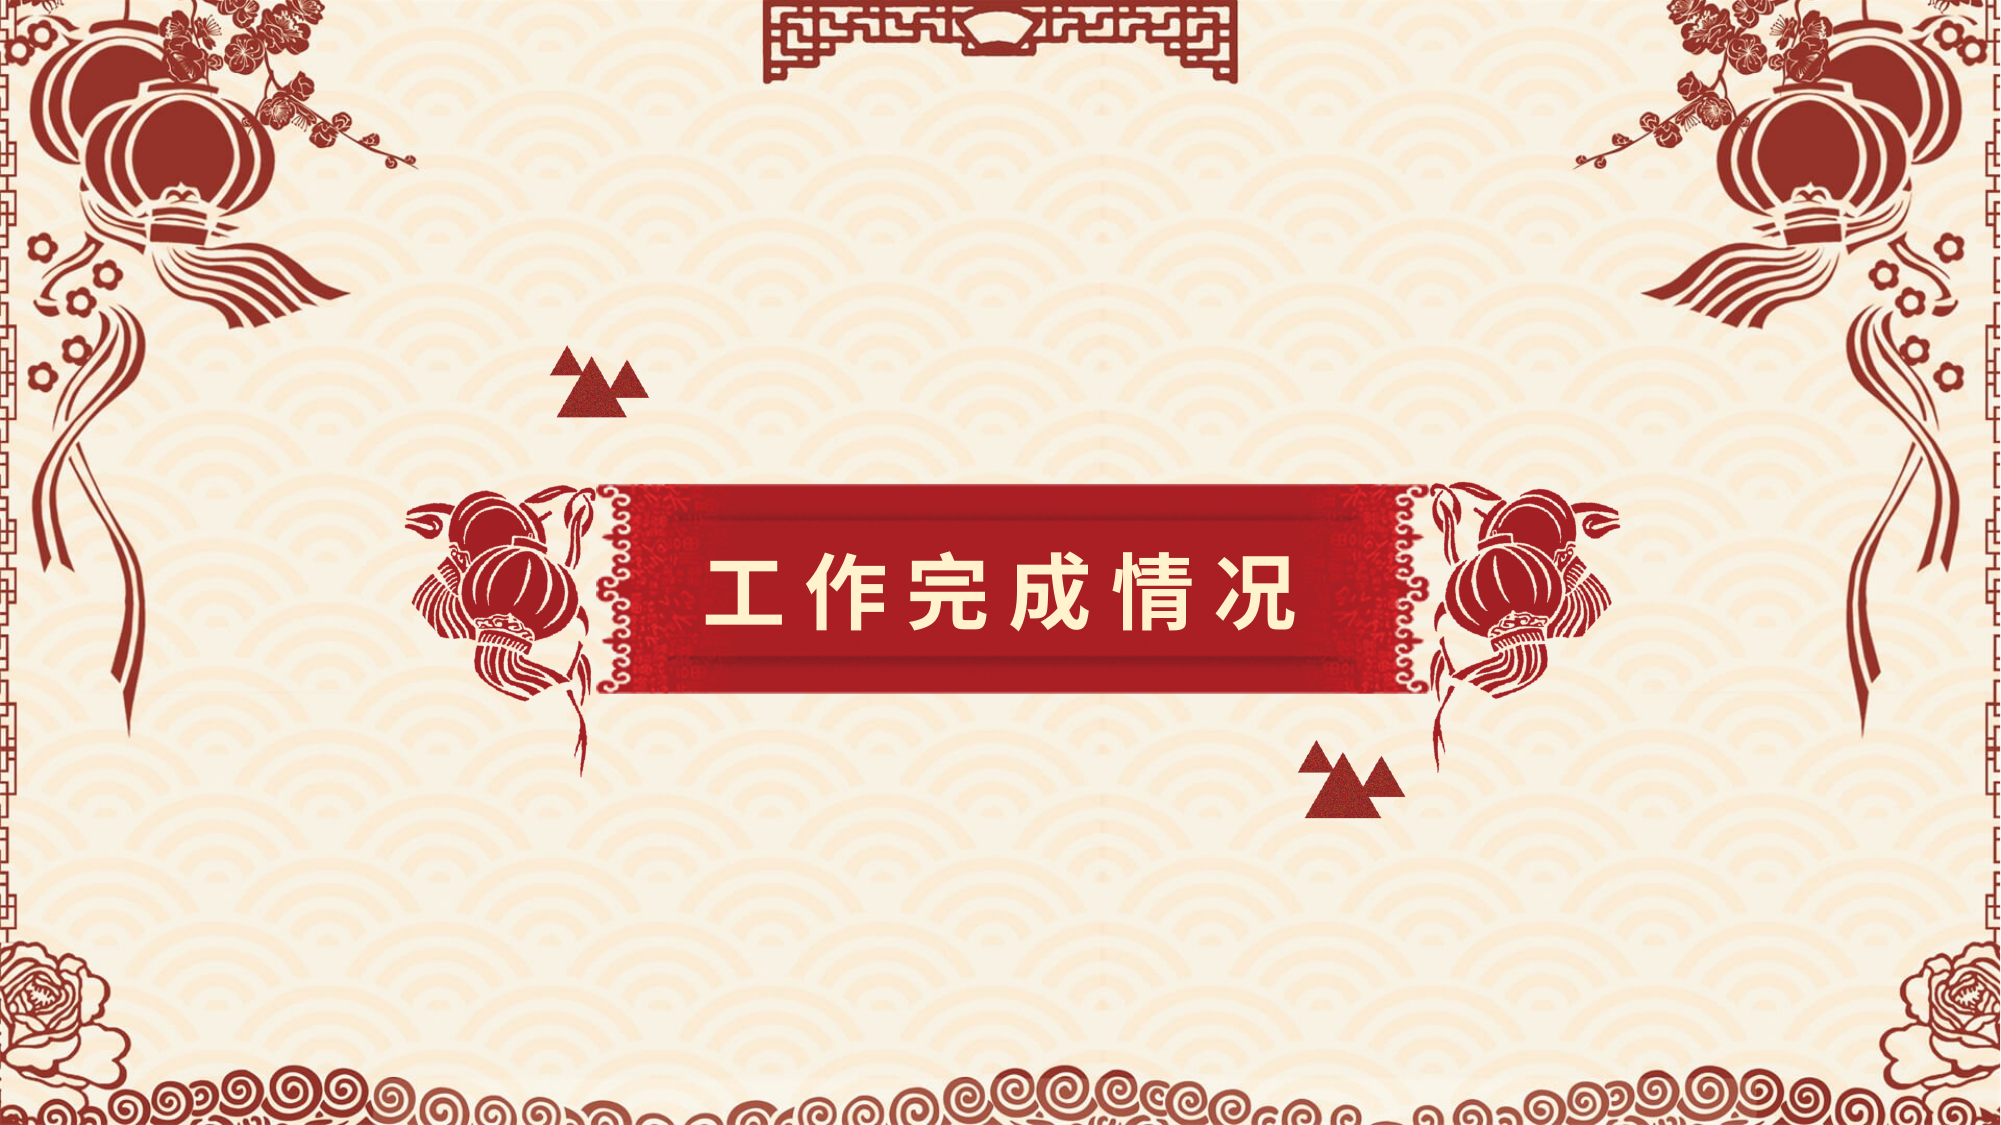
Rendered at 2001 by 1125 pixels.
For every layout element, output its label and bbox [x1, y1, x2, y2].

text_box [353, 315, 1647, 842]
picture [0, 0, 2001, 1125]
